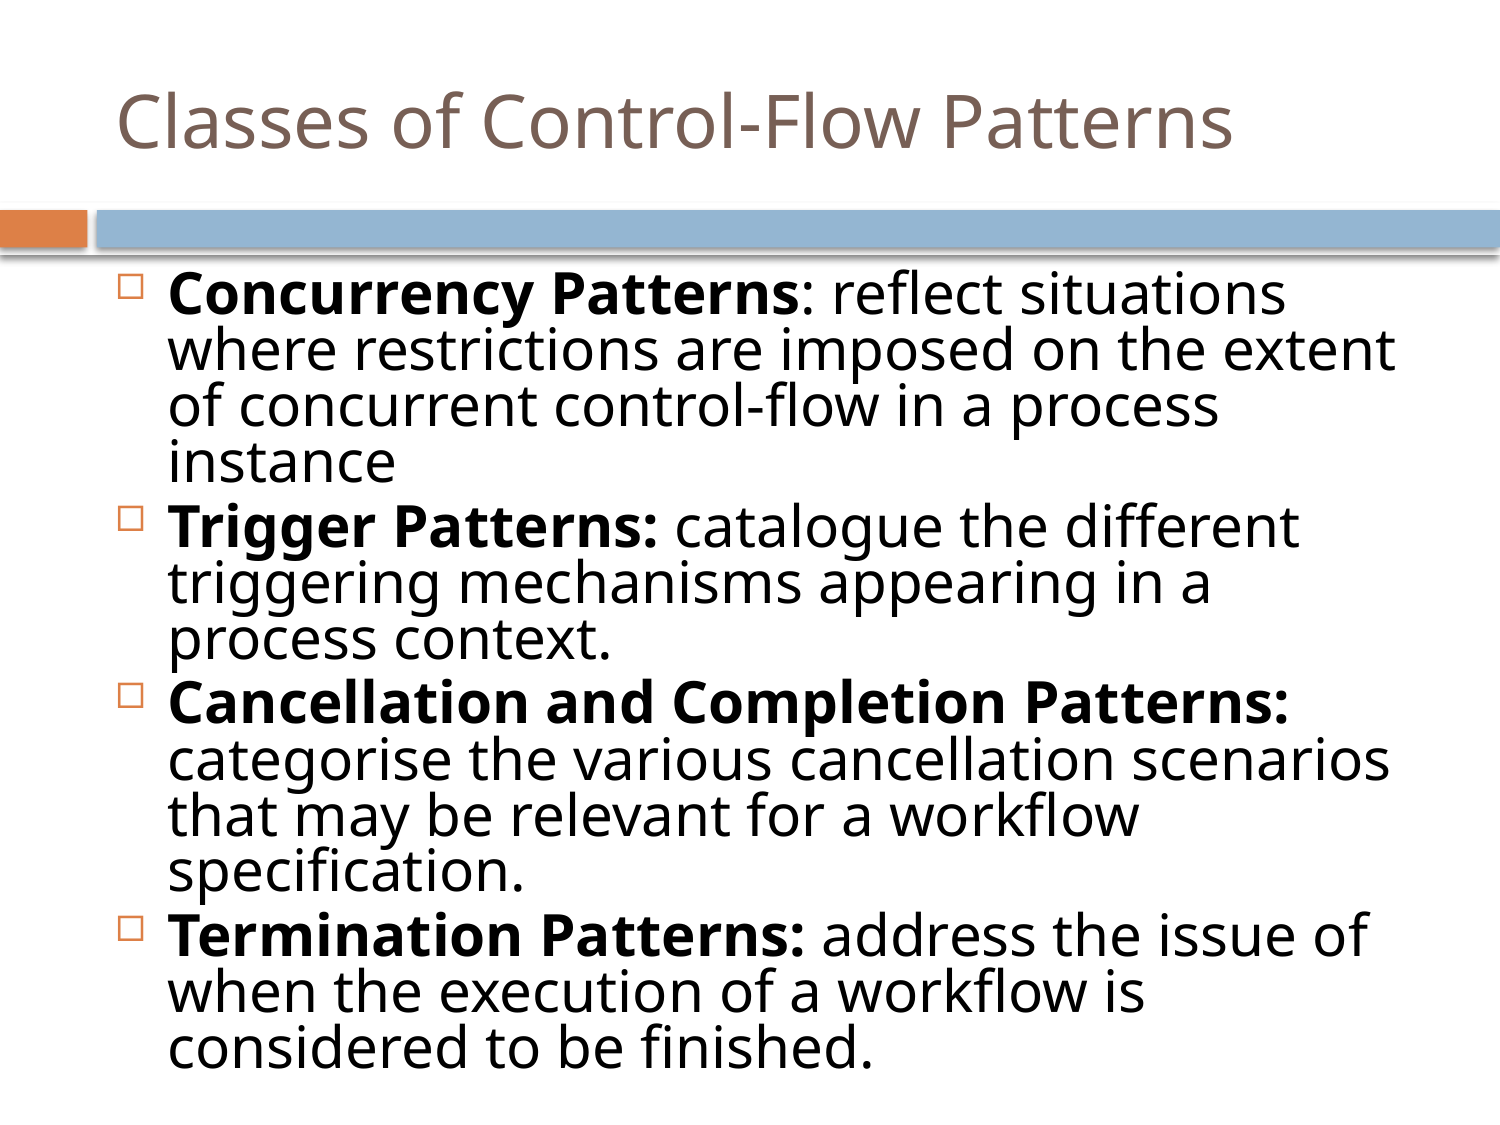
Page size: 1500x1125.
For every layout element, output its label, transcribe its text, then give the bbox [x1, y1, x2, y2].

list Concurrency Patterns: reflect situations where restrictions are imposed on the extent of concurrent control-flow in a process instance Trigger Patterns: catalogue the different triggering mechanisms appearing in a process context. Cancellation and Completion Patterns: categorise the various cancellation scenarios that may be relevant for a workflow specification. Termination Patterns: address the issue of when the execution of a workflow is considered to be finished. [100, 262, 1438, 1073]
title Classes of Control-Flow Patterns [100, 37, 1438, 200]
